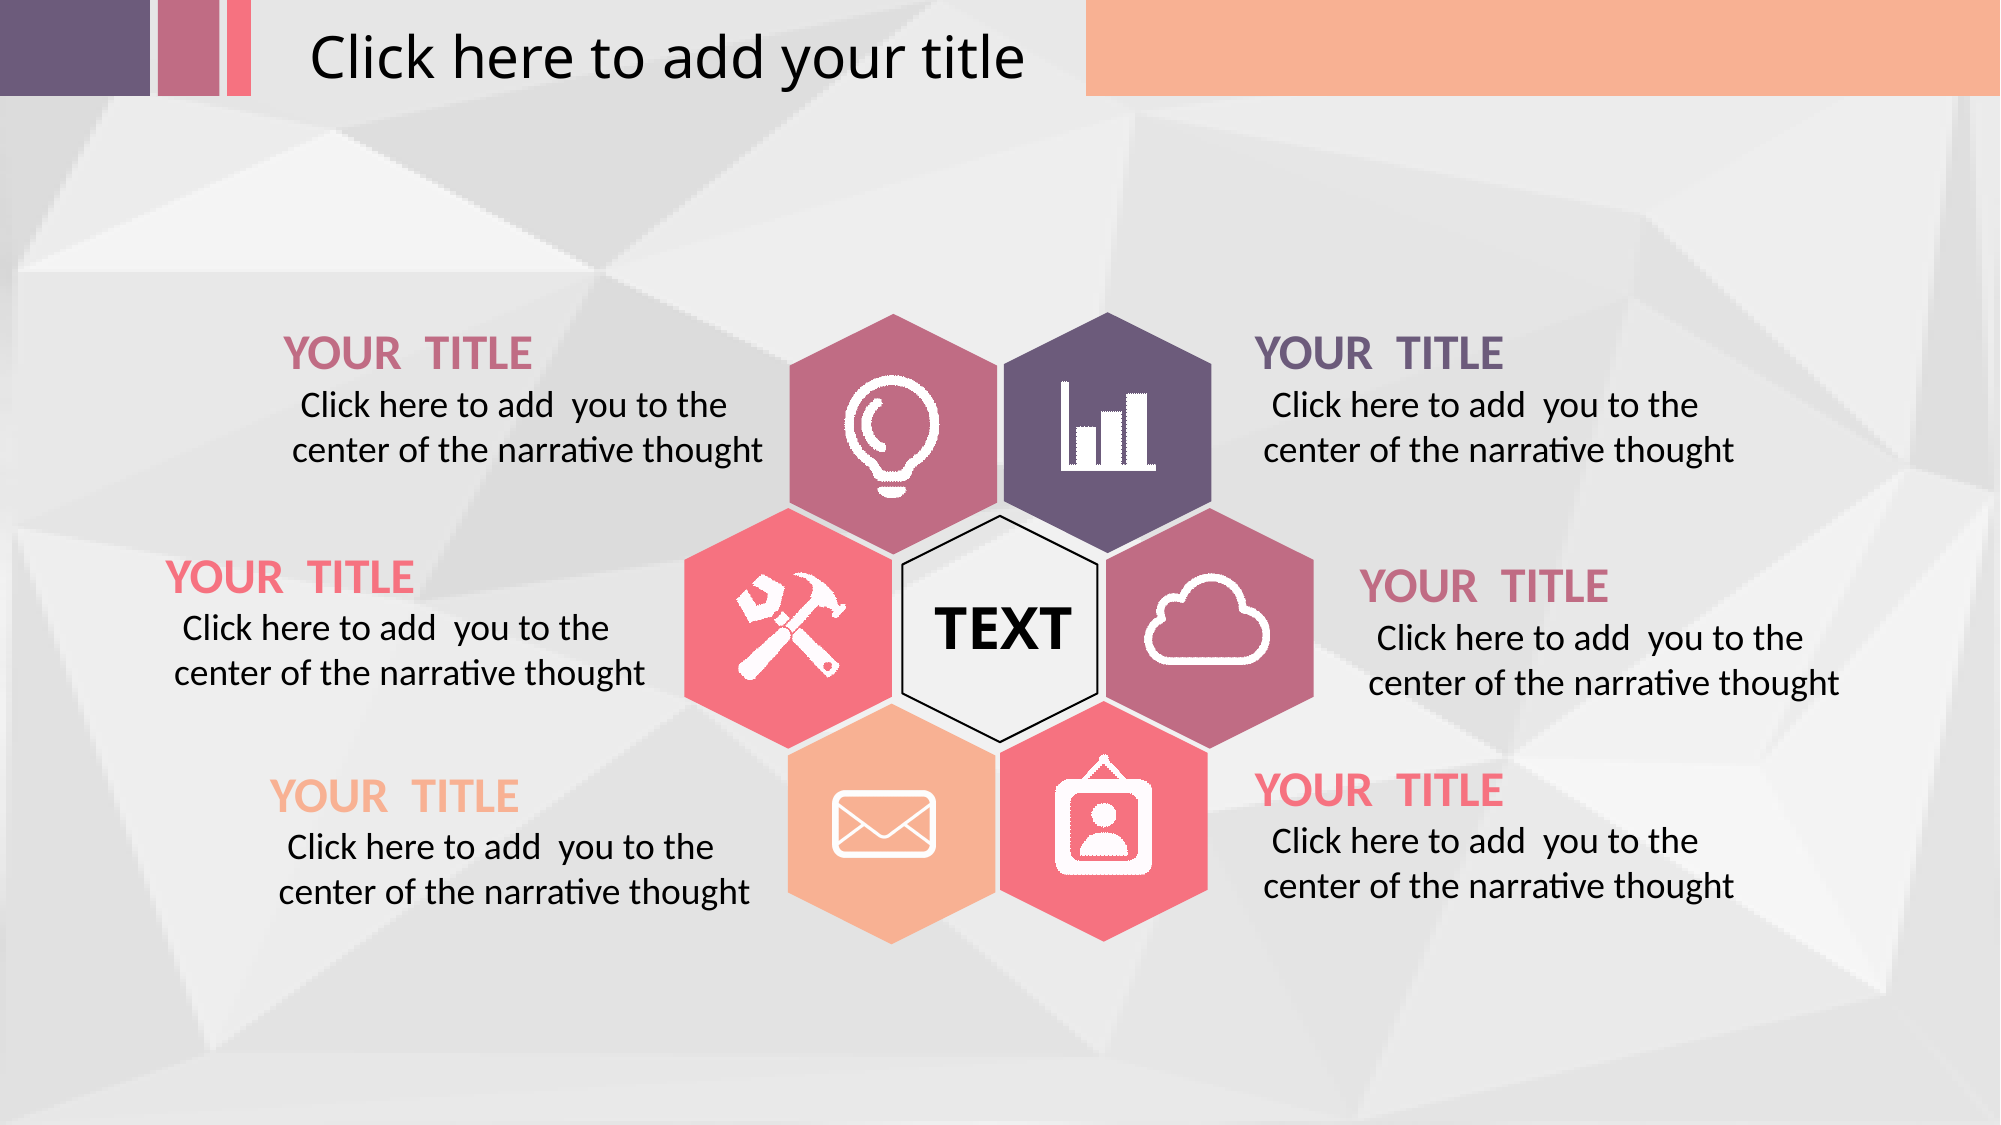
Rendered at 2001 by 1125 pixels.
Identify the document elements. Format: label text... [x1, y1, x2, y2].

text_box YOUR TITLE Click here to add you to the center of the narrative thought [255, 754, 766, 920]
text_box YOUR TITLE Click here to add you to the center of the narrative thought [1240, 748, 1751, 914]
text_box [902, 515, 1098, 702]
text_box YOUR TITLE Click here to add you to the center of the narrative thought [150, 535, 662, 701]
text_box [1106, 508, 1314, 749]
text_box [787, 703, 996, 945]
text_box [1000, 716, 1208, 942]
text_box YOUR TITLE Click here to add you to the center of the narrative thought [1345, 545, 1856, 710]
text_box [953, 719, 1047, 743]
text_box [227, 0, 251, 96]
text_box YOUR TITLE Click here to add you to the center of the narrative thought [1240, 312, 1751, 478]
text_box [789, 313, 998, 555]
text_box [1086, 0, 2000, 96]
text_box [0, 0, 150, 96]
text_box [157, 0, 220, 96]
text_box Click here to add your title [295, 12, 1042, 168]
text_box [684, 508, 892, 749]
picture [0, 0, 2001, 1125]
text_box TEXT [919, 583, 1134, 719]
text_box YOUR TITLE Click here to add you to the center of the narrative thought [268, 312, 780, 478]
text_box [1003, 312, 1212, 554]
